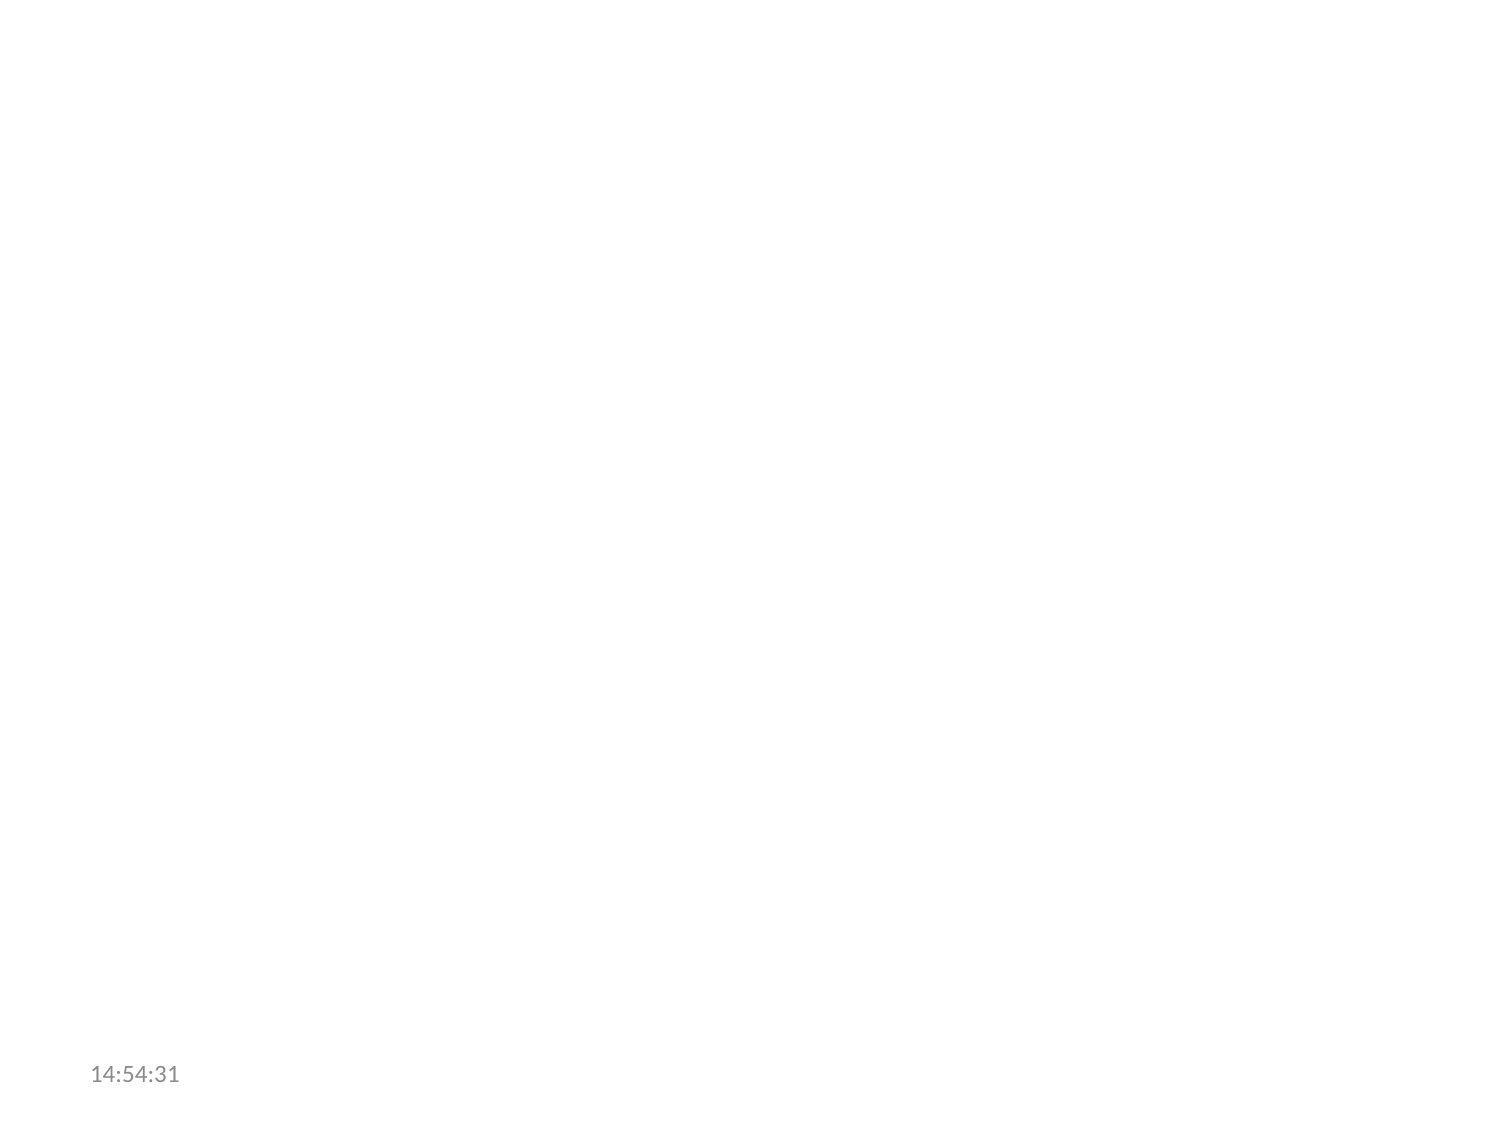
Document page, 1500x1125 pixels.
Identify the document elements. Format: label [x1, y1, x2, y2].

slide_number [75, 1042, 425, 1103]
